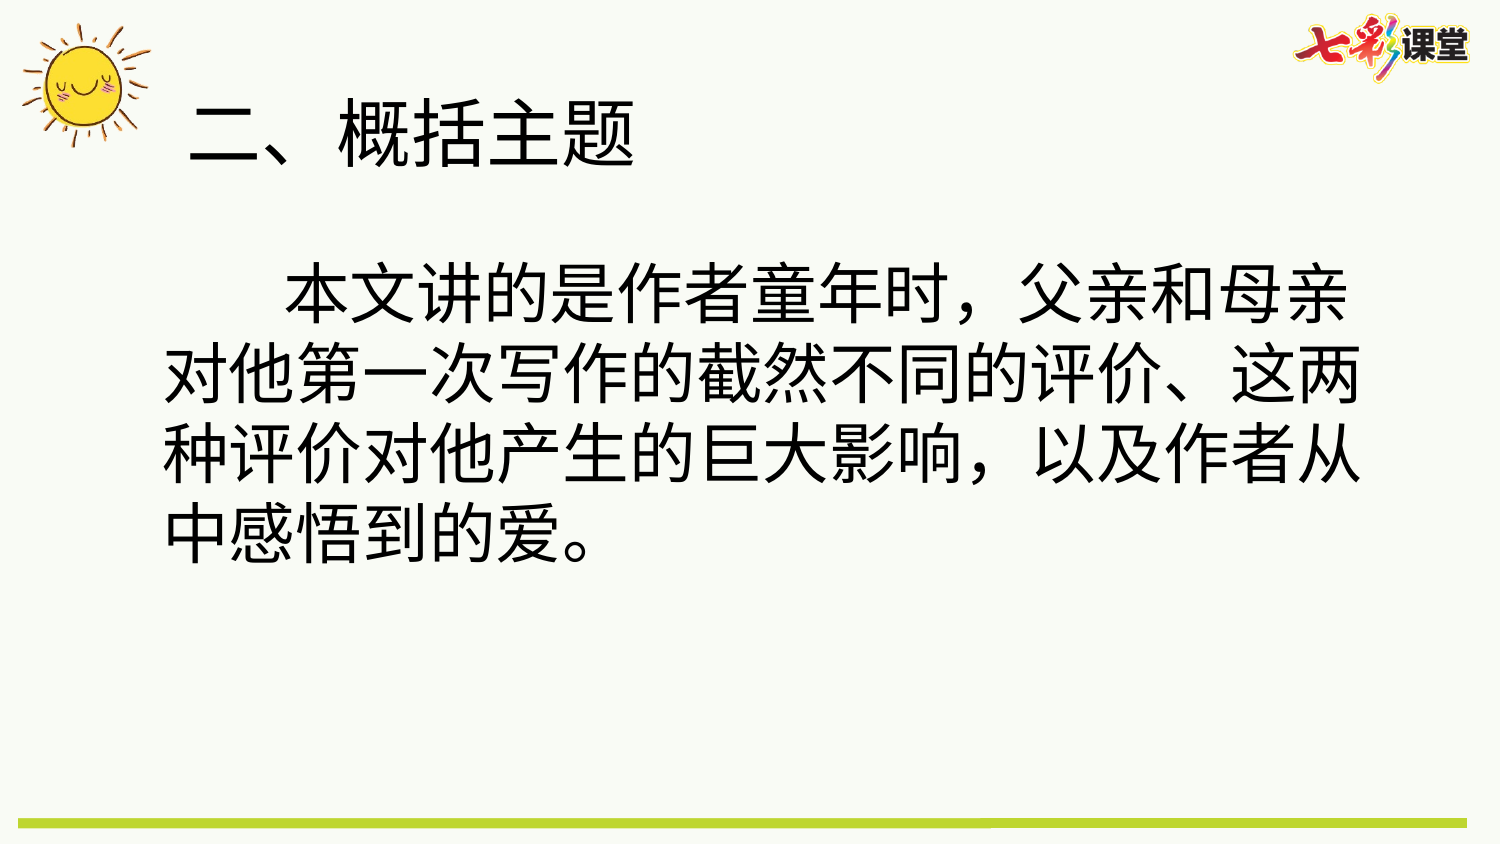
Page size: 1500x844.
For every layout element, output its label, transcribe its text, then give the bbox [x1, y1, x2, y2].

text_box 二、概括主题 [171, 79, 715, 184]
picture [0, 0, 173, 172]
picture [18, 771, 1467, 844]
picture [1291, 9, 1472, 87]
text_box 本文讲的是作者童年时，父亲和母亲对他第一次写作的截然不同的评价、这两种评价对他产生的巨大影响，以及作者从中感悟到的爱。 [147, 244, 1388, 580]
